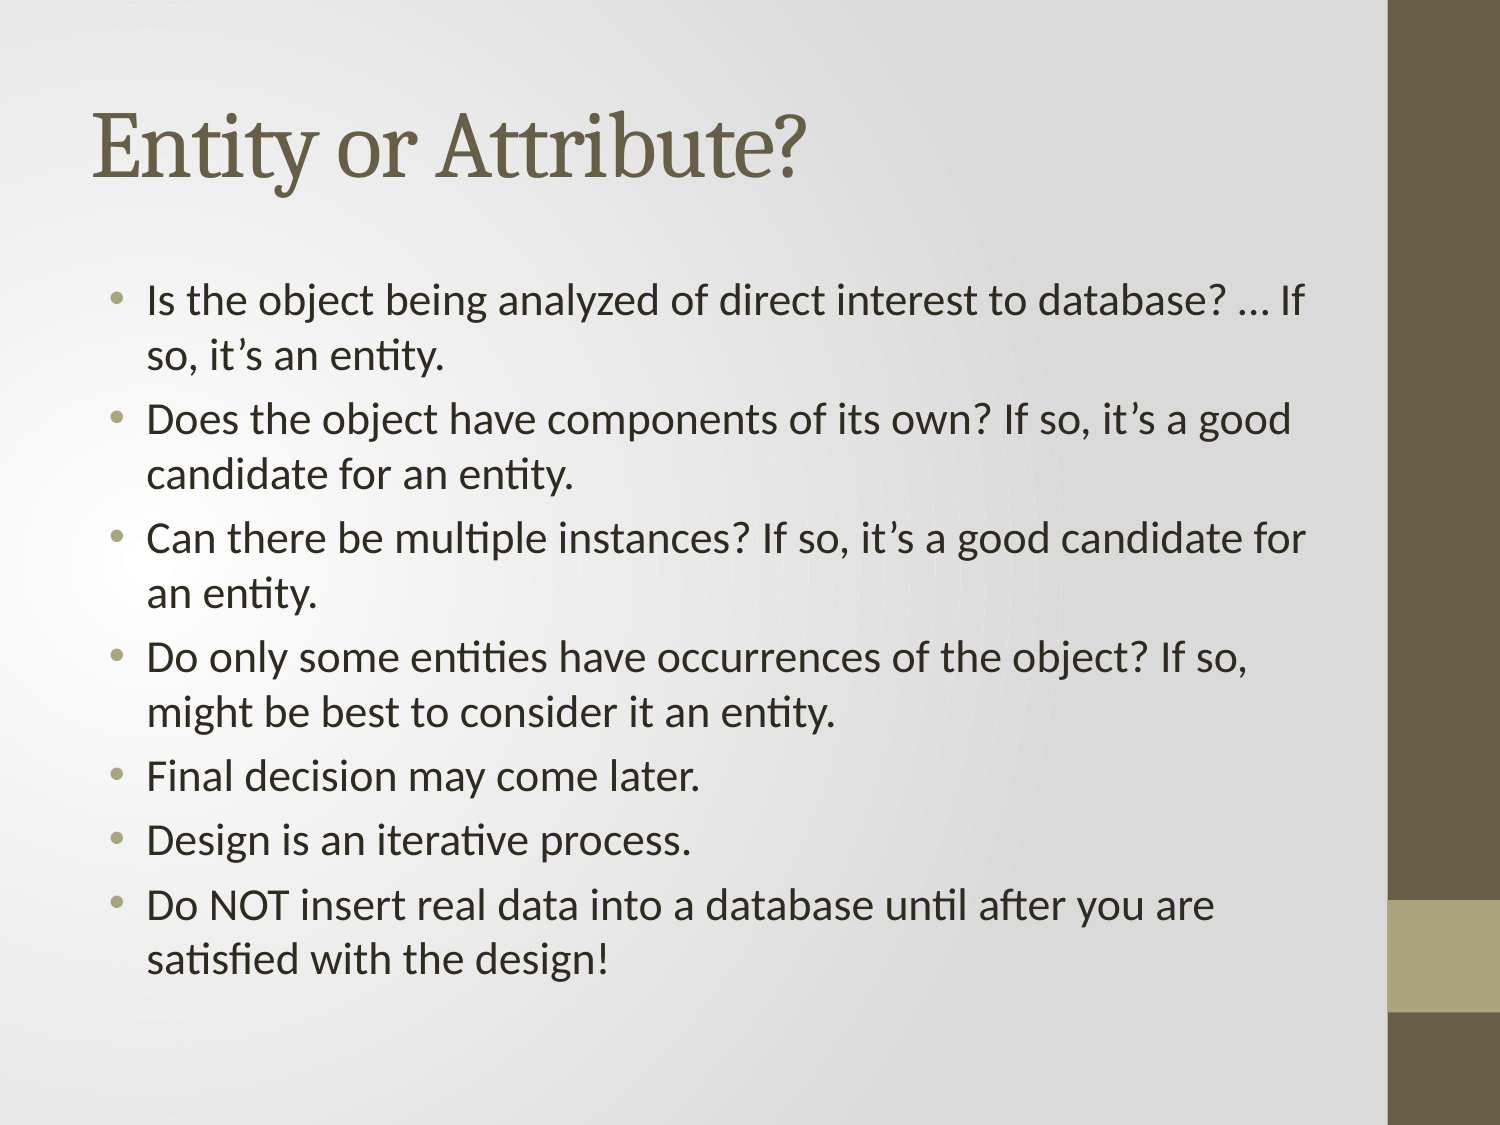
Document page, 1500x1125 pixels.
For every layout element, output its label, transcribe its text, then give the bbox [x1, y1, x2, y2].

title Entity or Attribute? [75, 45, 1325, 233]
list Is the object being analyzed of direct interest to database? … If so, it’s an entity. Does the object have components of its own? If so, it’s a good candidate for an entity. Can there be multiple instances? If so, it’s a good candidate for an entity. Do only some entities have occurrences of the object? If so, might be best to consider it an entity. Final decision may come later. Design is an iterative process. Do NOT insert real data into a database until after you are satisfied with the design! [75, 262, 1325, 1050]
